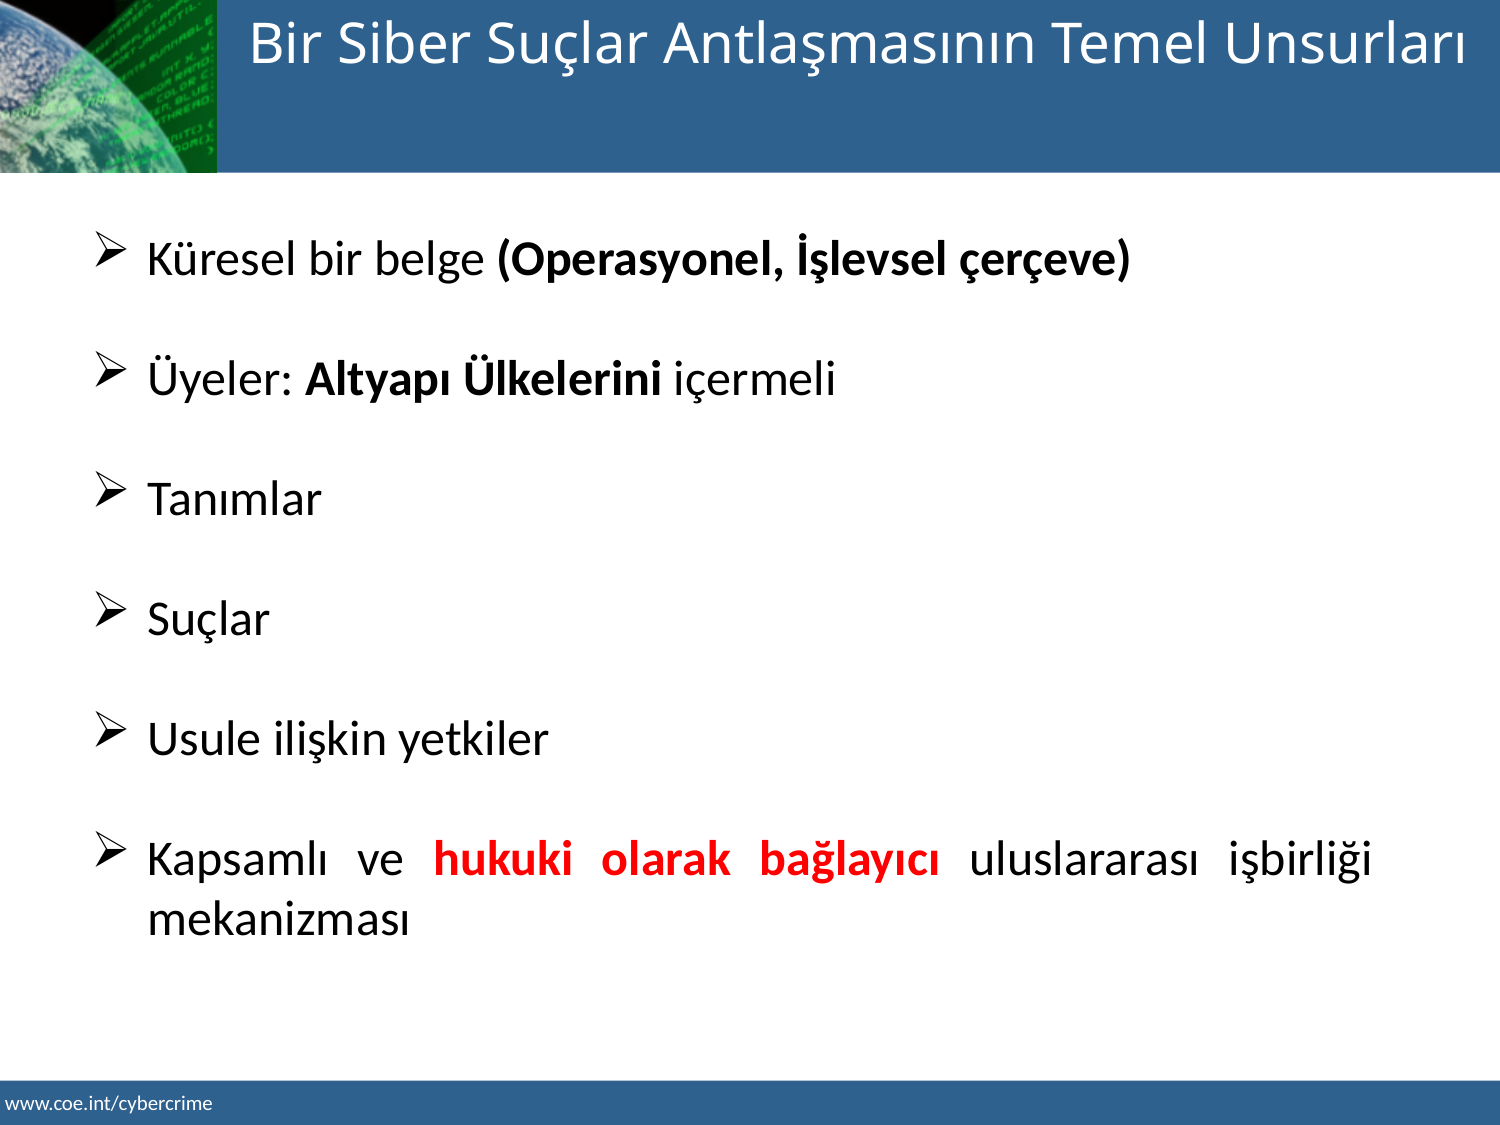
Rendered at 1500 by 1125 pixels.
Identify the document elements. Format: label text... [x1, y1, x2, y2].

text_box Küresel bir belge (Operasyonel, İşlevsel çerçeve) Üyeler: Altyapı Ülkelerini içermeli Tanımlar Suçlar Usule ilişkin yetkiler Kapsamlı ve hukuki olarak bağlayıcı uluslararası işbirliği mekanizması [76, 217, 1388, 953]
text_box Bir Siber Suçlar Antlaşmasının Temel Unsurları [231, 0, 1484, 150]
picture [0, 0, 217, 173]
